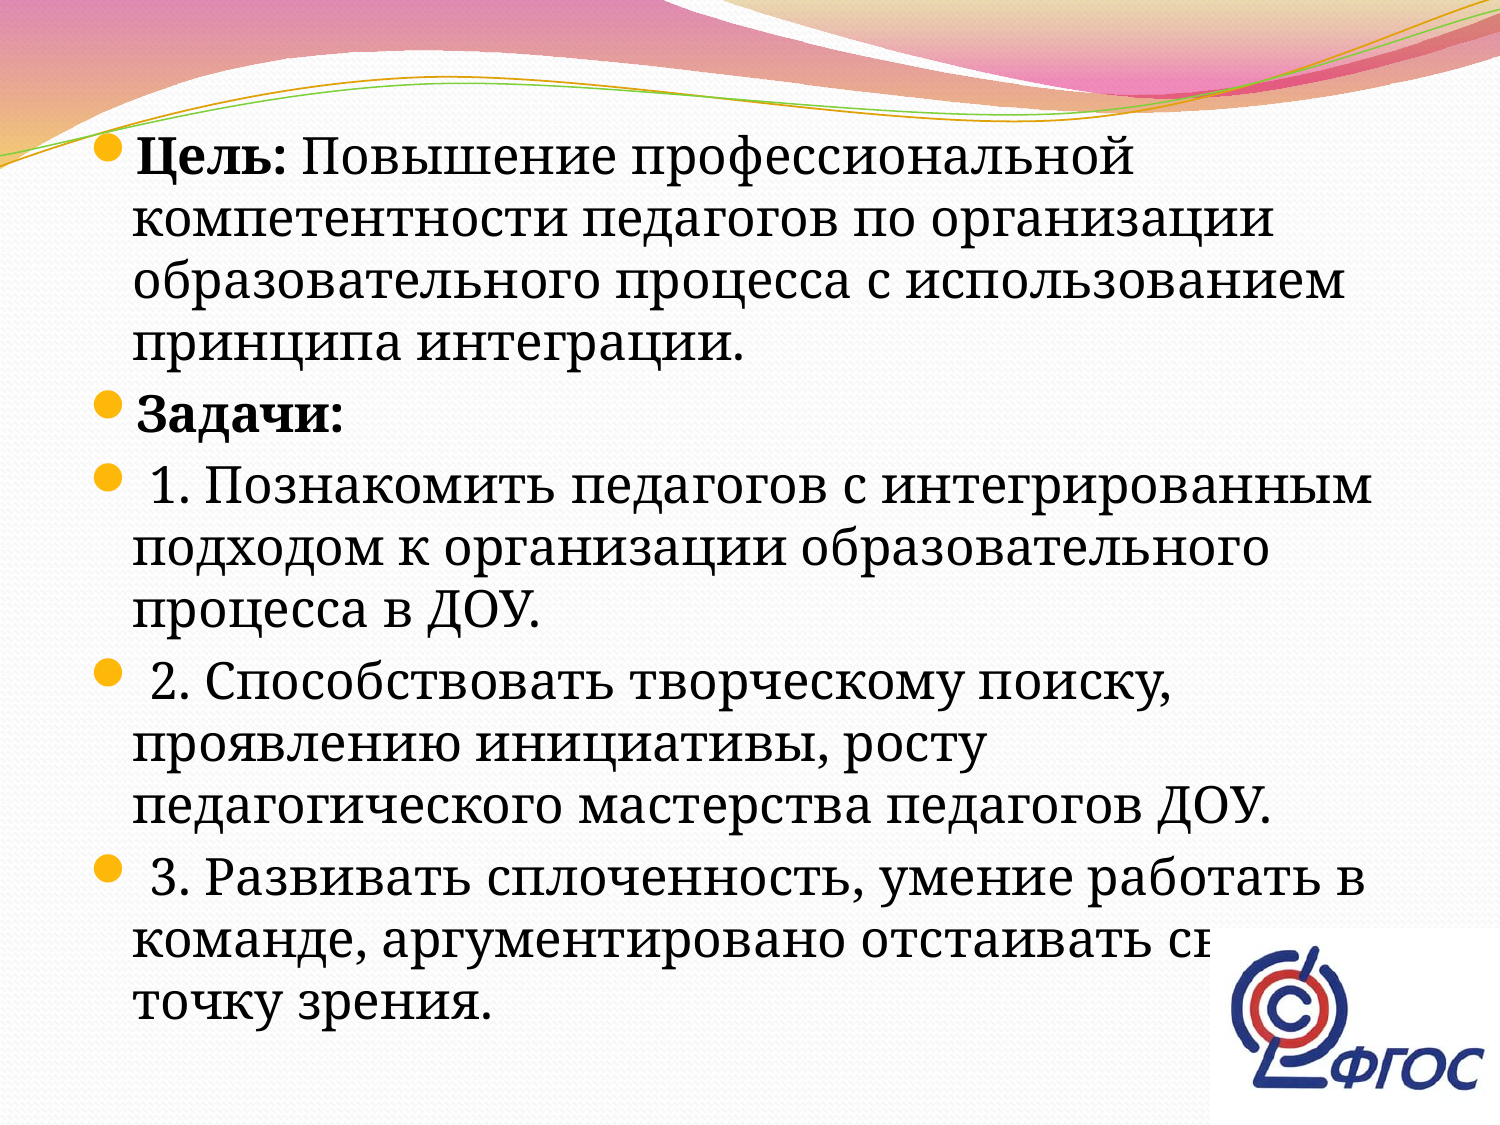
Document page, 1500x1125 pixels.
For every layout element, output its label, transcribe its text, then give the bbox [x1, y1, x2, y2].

list Цель: Повышение профессиональной компетентности педагогов по организации образовательного процесса с использованием принципа интеграции. Задачи: 1. Познакомить педагогов с интегрированным подходом к организации образовательного процесса в ДОУ. 2. Способствовать творческому поиску, проявлению инициативы, росту педагогического мастерства педагогов ДОУ. 3. Развивать сплоченность, умение работать в команде, аргументировано отстаивать свою точку зрения. [75, 115, 1425, 1038]
picture [1210, 928, 1500, 1125]
